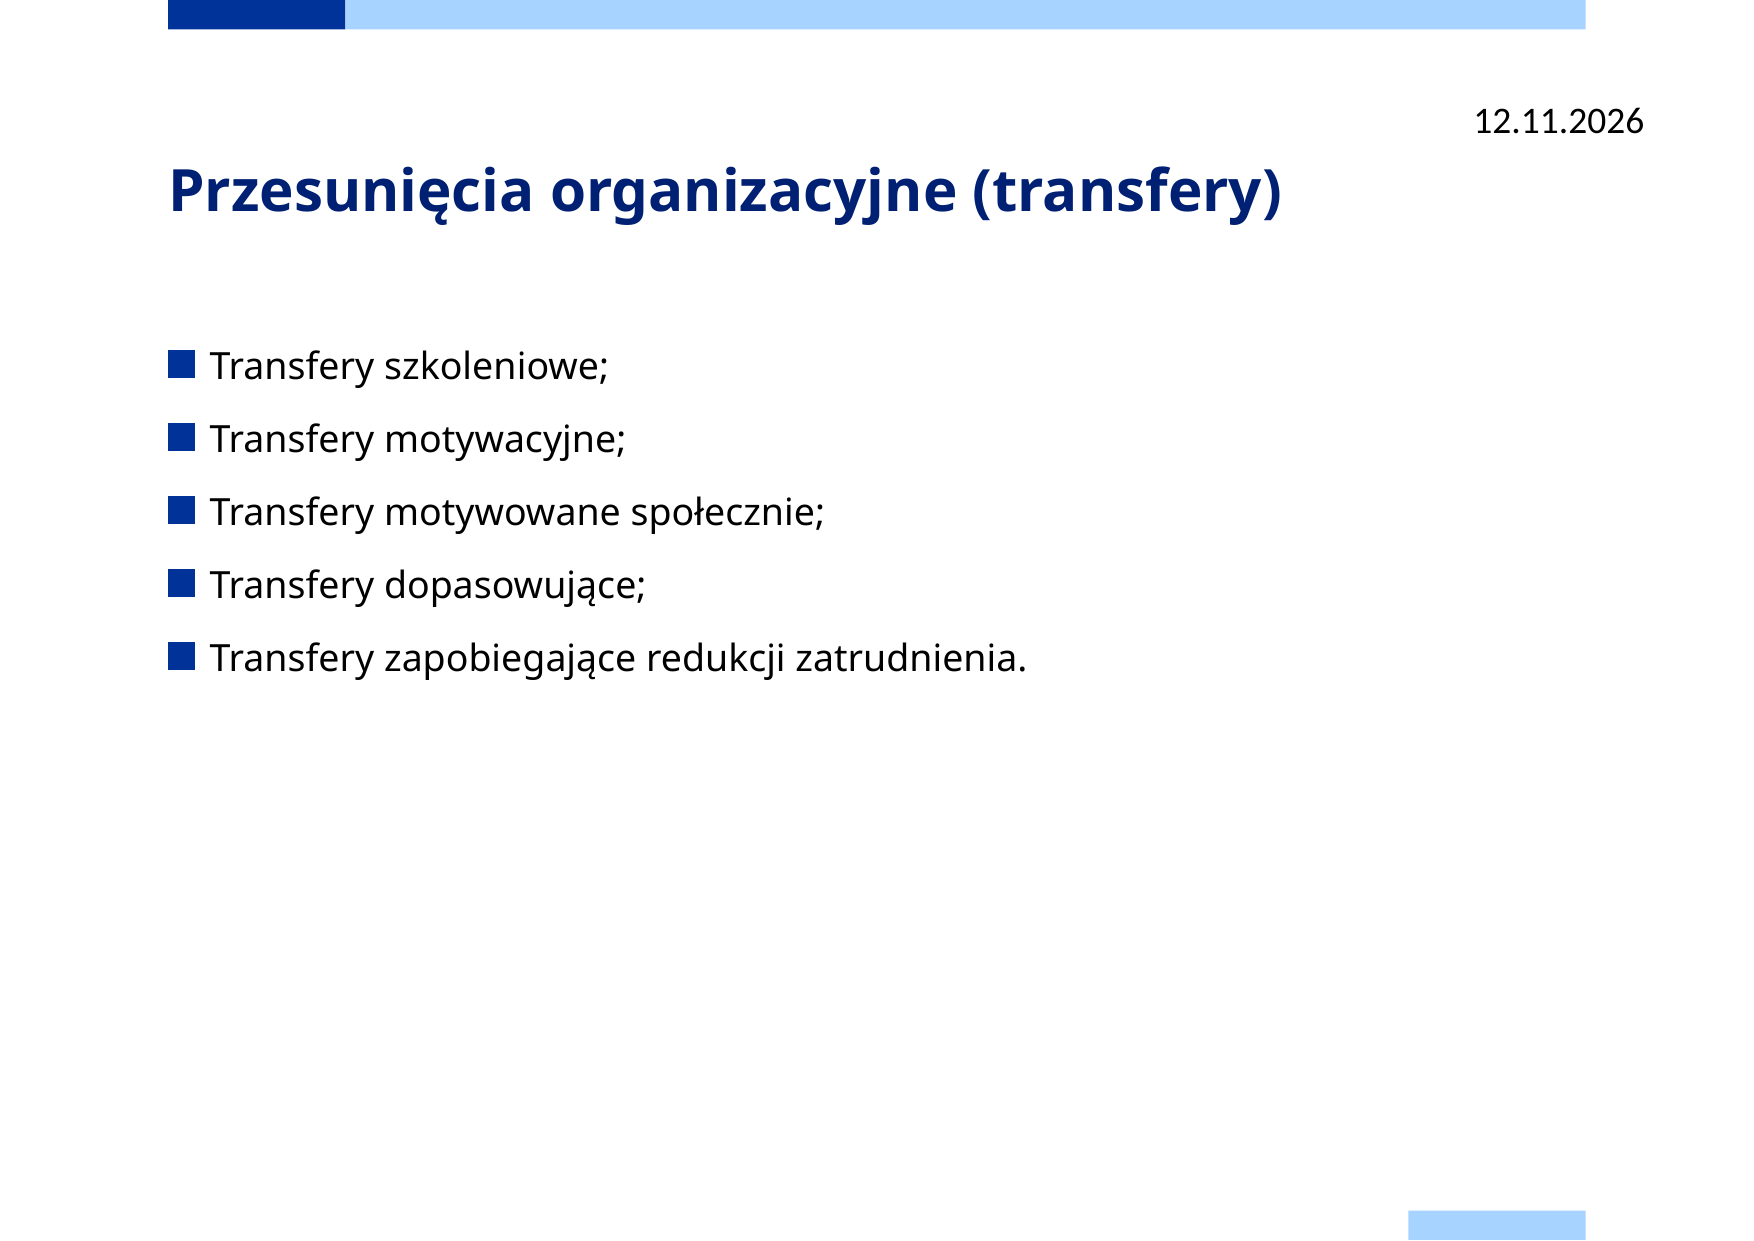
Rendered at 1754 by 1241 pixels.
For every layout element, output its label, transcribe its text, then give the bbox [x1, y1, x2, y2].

picture [168, 569, 195, 597]
picture [168, 350, 195, 378]
picture [168, 423, 195, 451]
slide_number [1458, 88, 1754, 149]
title Przesunięcia organizacyjne (transfery) [168, 147, 1586, 325]
picture [168, 496, 195, 524]
list Transfery szkoleniowe; Transfery motywacyjne; Transfery motywowane społecznie; Transfery dopasowujące; Transfery zapobiegające redukcji zatrudnienia. [168, 336, 1586, 1105]
picture [168, 642, 195, 670]
